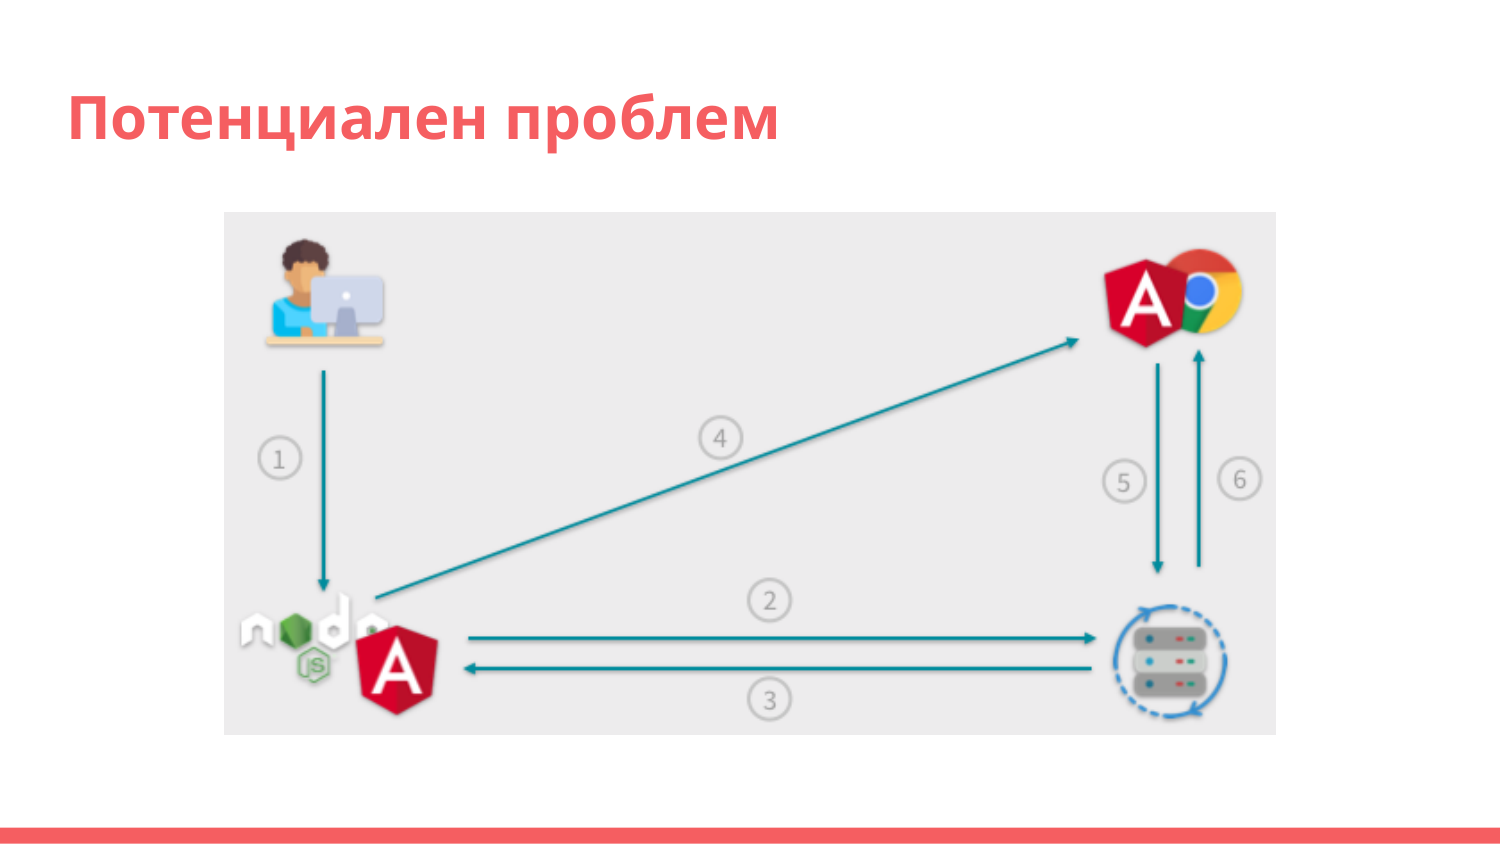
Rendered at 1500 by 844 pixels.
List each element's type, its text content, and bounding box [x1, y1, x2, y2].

title Потенциален проблем [51, 64, 1449, 167]
picture [224, 211, 1276, 735]
